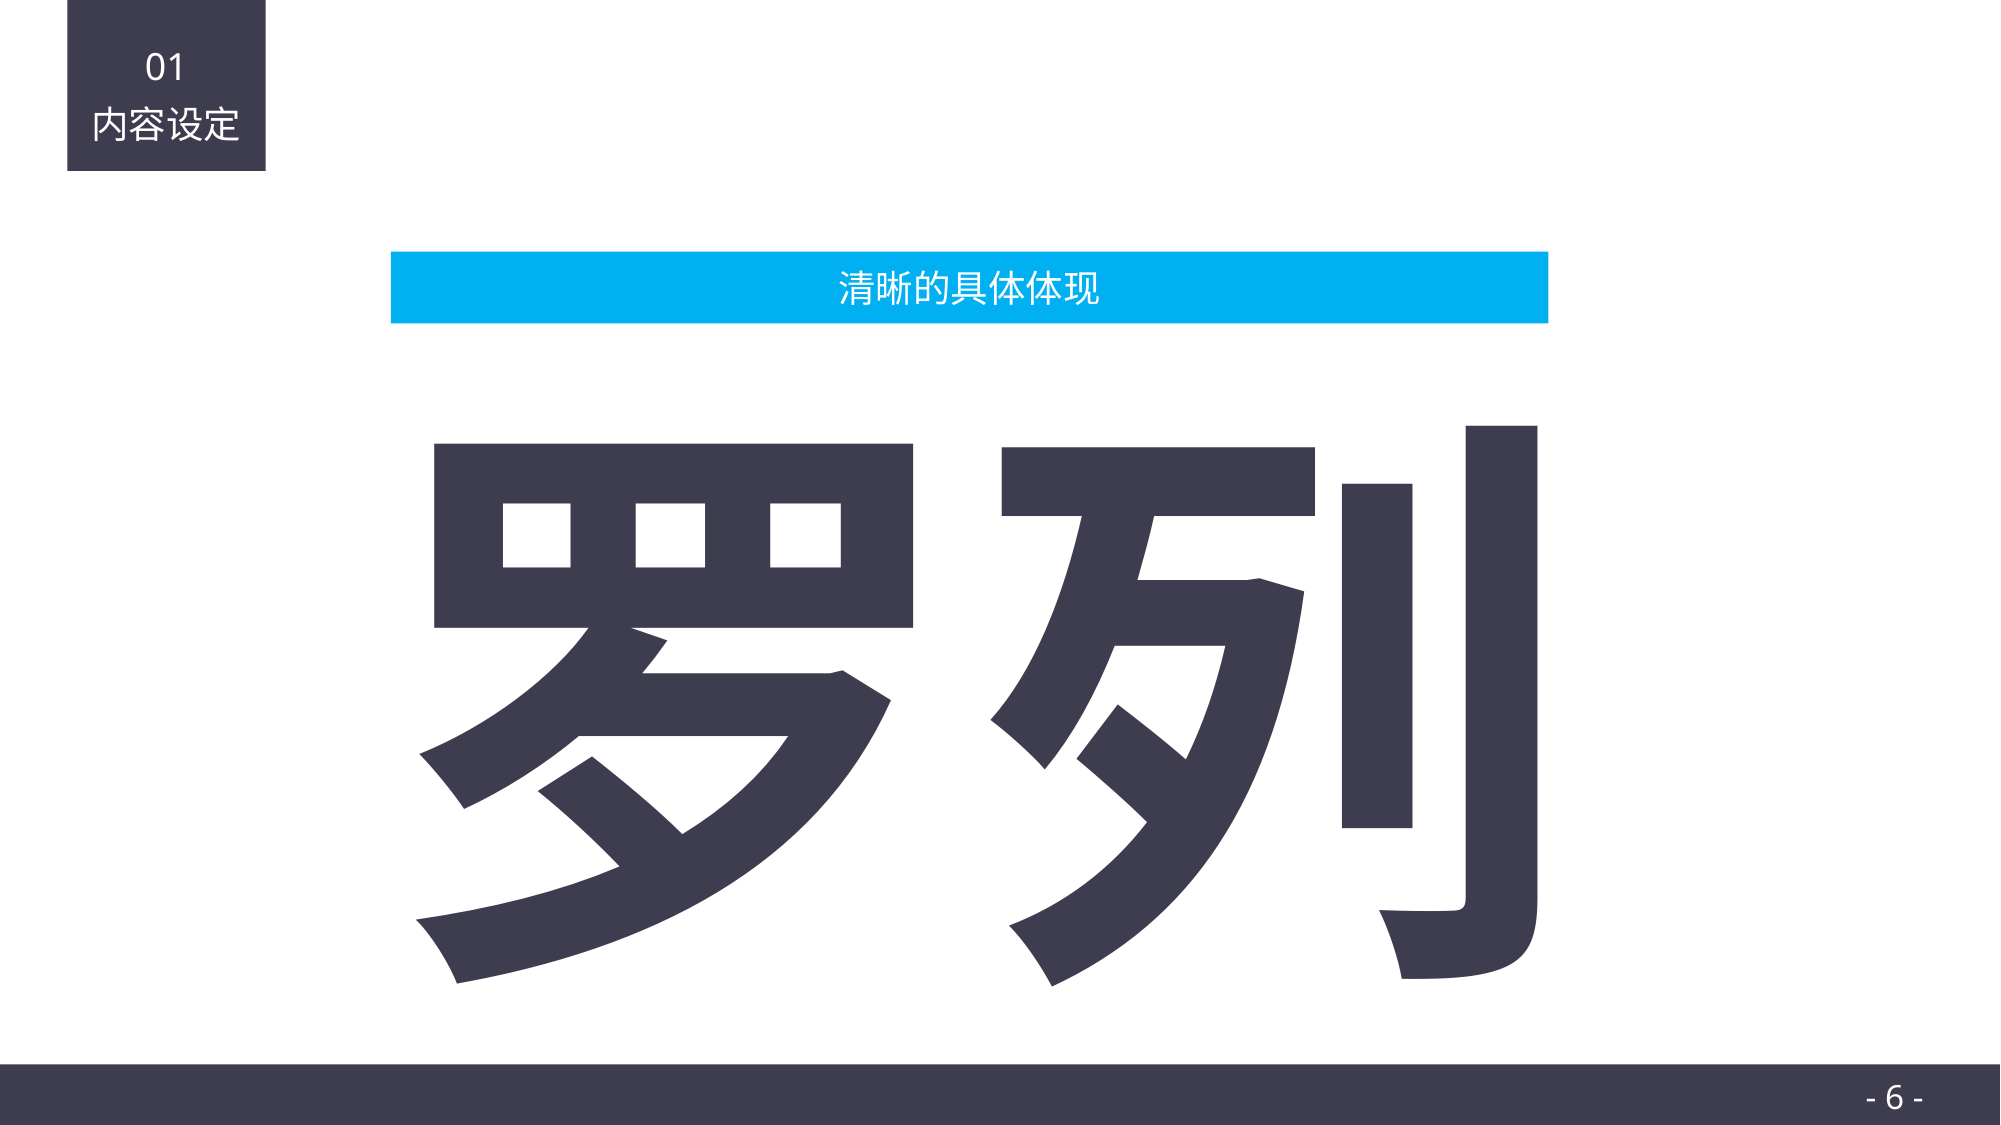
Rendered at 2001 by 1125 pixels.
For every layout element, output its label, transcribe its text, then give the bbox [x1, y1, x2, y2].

text_box 清晰的具体体现 [390, 251, 1549, 323]
text_box 罗列 [361, 323, 1587, 1056]
text_box 01 内容设定 [67, 21, 266, 154]
